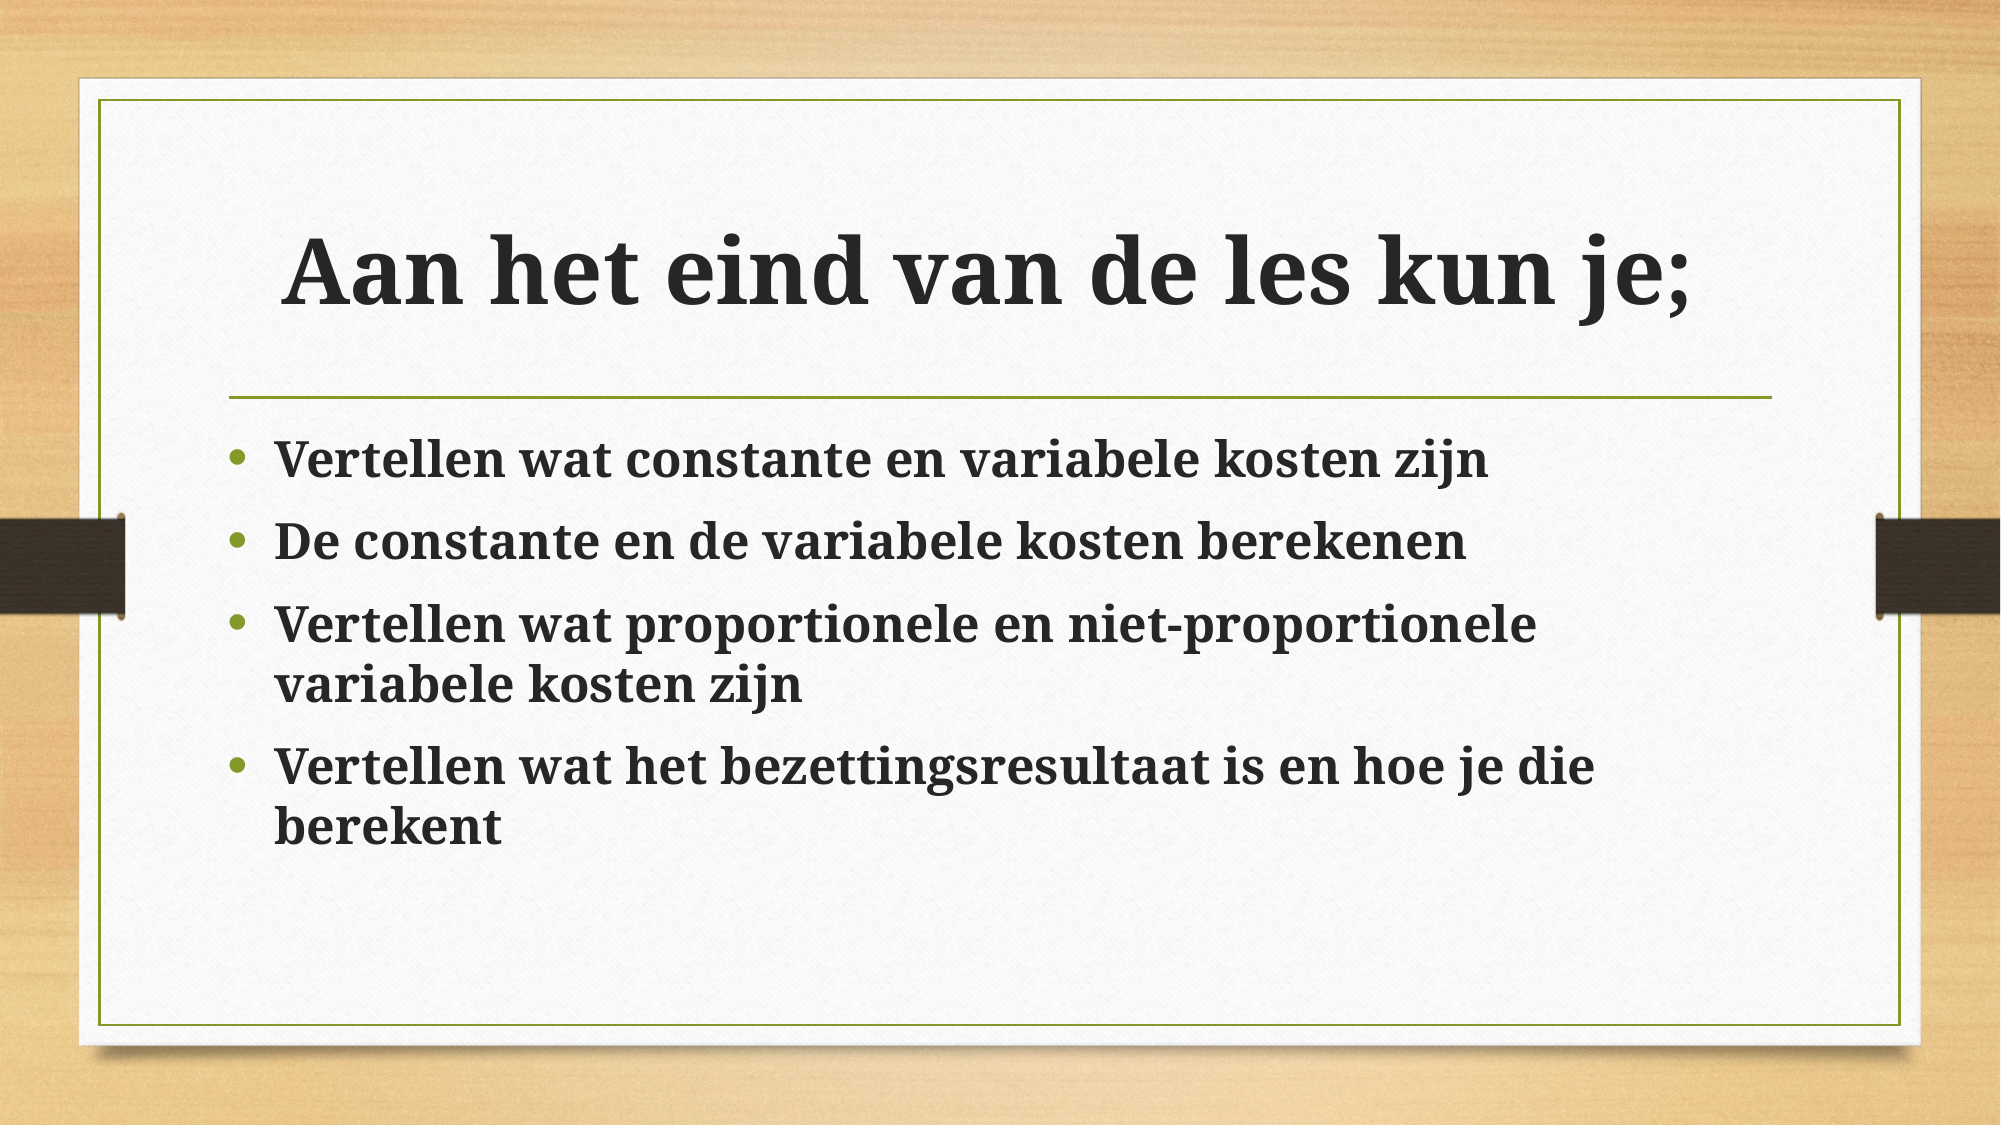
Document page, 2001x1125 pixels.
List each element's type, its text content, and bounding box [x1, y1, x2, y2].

title Aan het eind van de les kun je; [212, 161, 1788, 375]
list Vertellen wat constante en variabele kosten zijn De constante en de variabele kosten berekenen Vertellen wat proportionele en niet-proportionele variabele kosten zijn Vertellen wat het bezettingsresultaat is en hoe je die berekent [212, 419, 1788, 964]
picture [0, 0, 2001, 1125]
